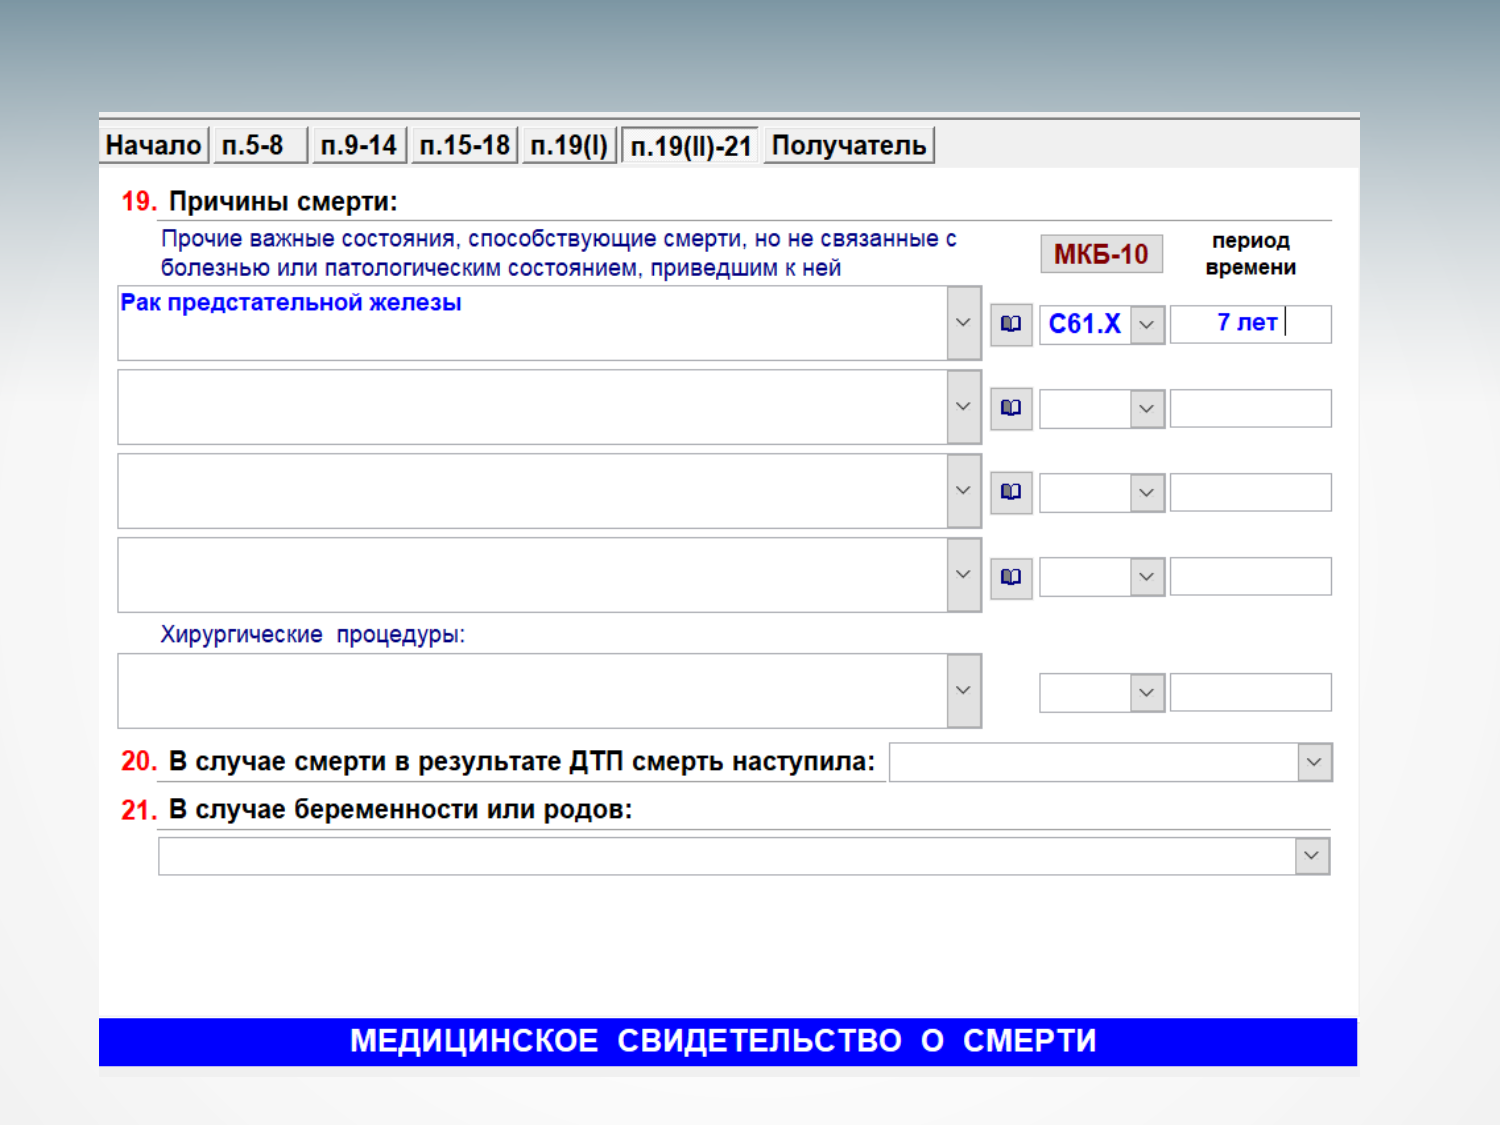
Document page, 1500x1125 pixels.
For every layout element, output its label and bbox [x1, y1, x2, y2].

picture [99, 112, 1360, 1077]
